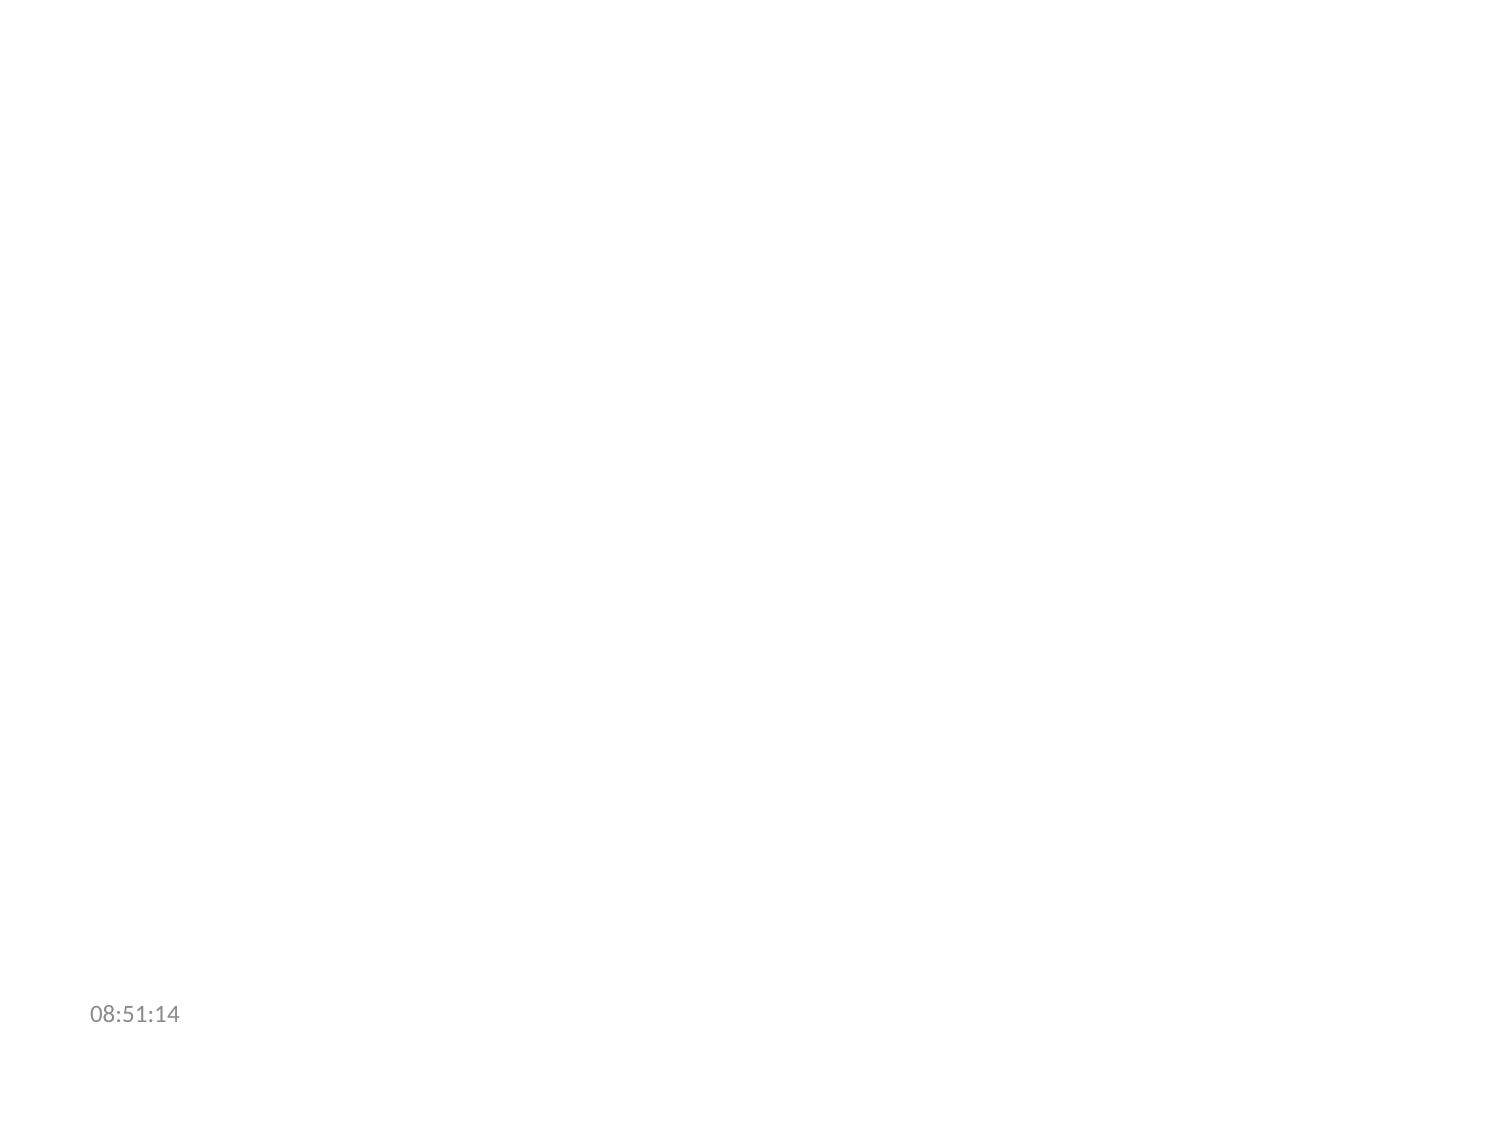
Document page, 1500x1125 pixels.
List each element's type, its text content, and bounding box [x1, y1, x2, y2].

text_box 15:35:09 [75, 982, 425, 1043]
